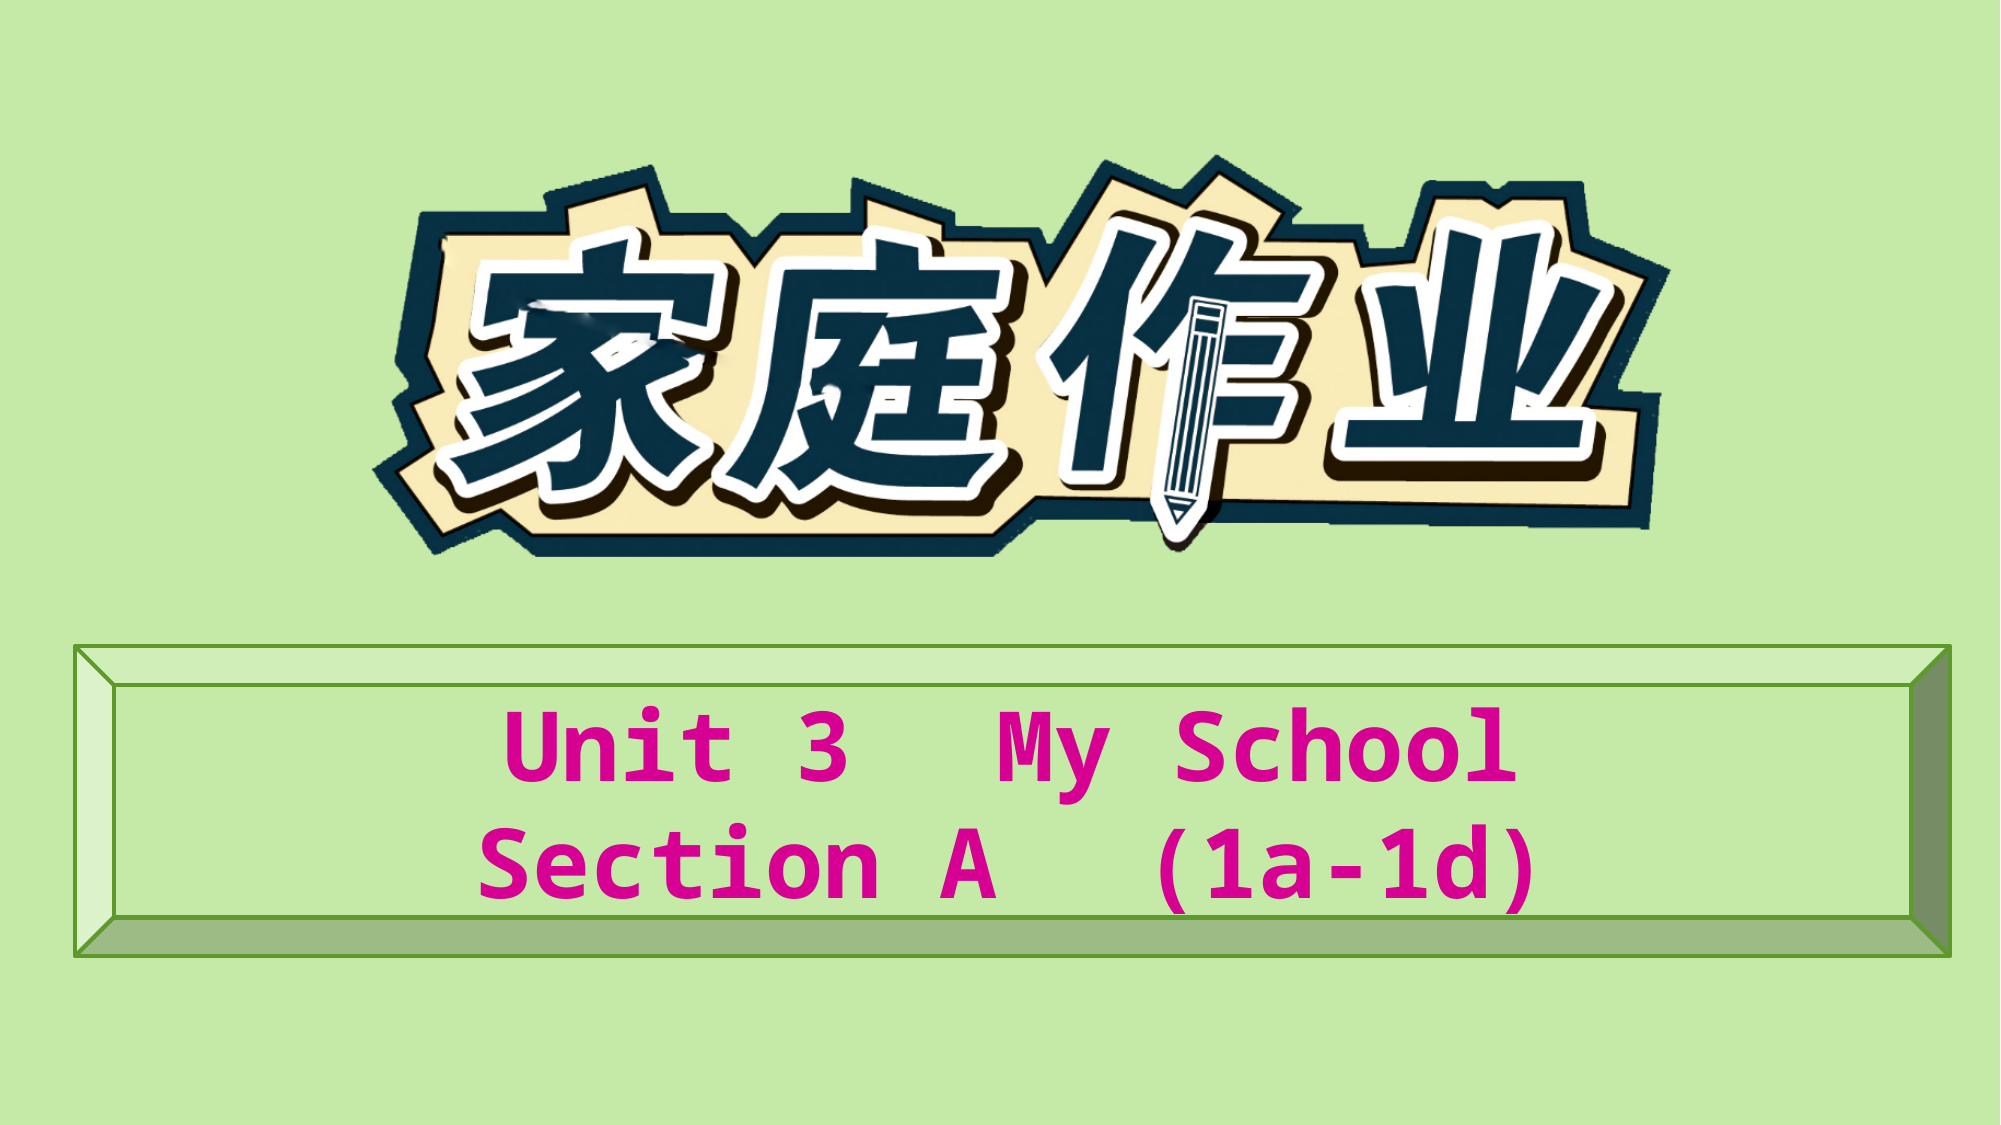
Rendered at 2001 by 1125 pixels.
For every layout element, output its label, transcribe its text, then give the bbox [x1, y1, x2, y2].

text_box Unit 3 My School Section A (1a-1d) [73, 644, 1952, 958]
picture [369, 87, 1675, 644]
